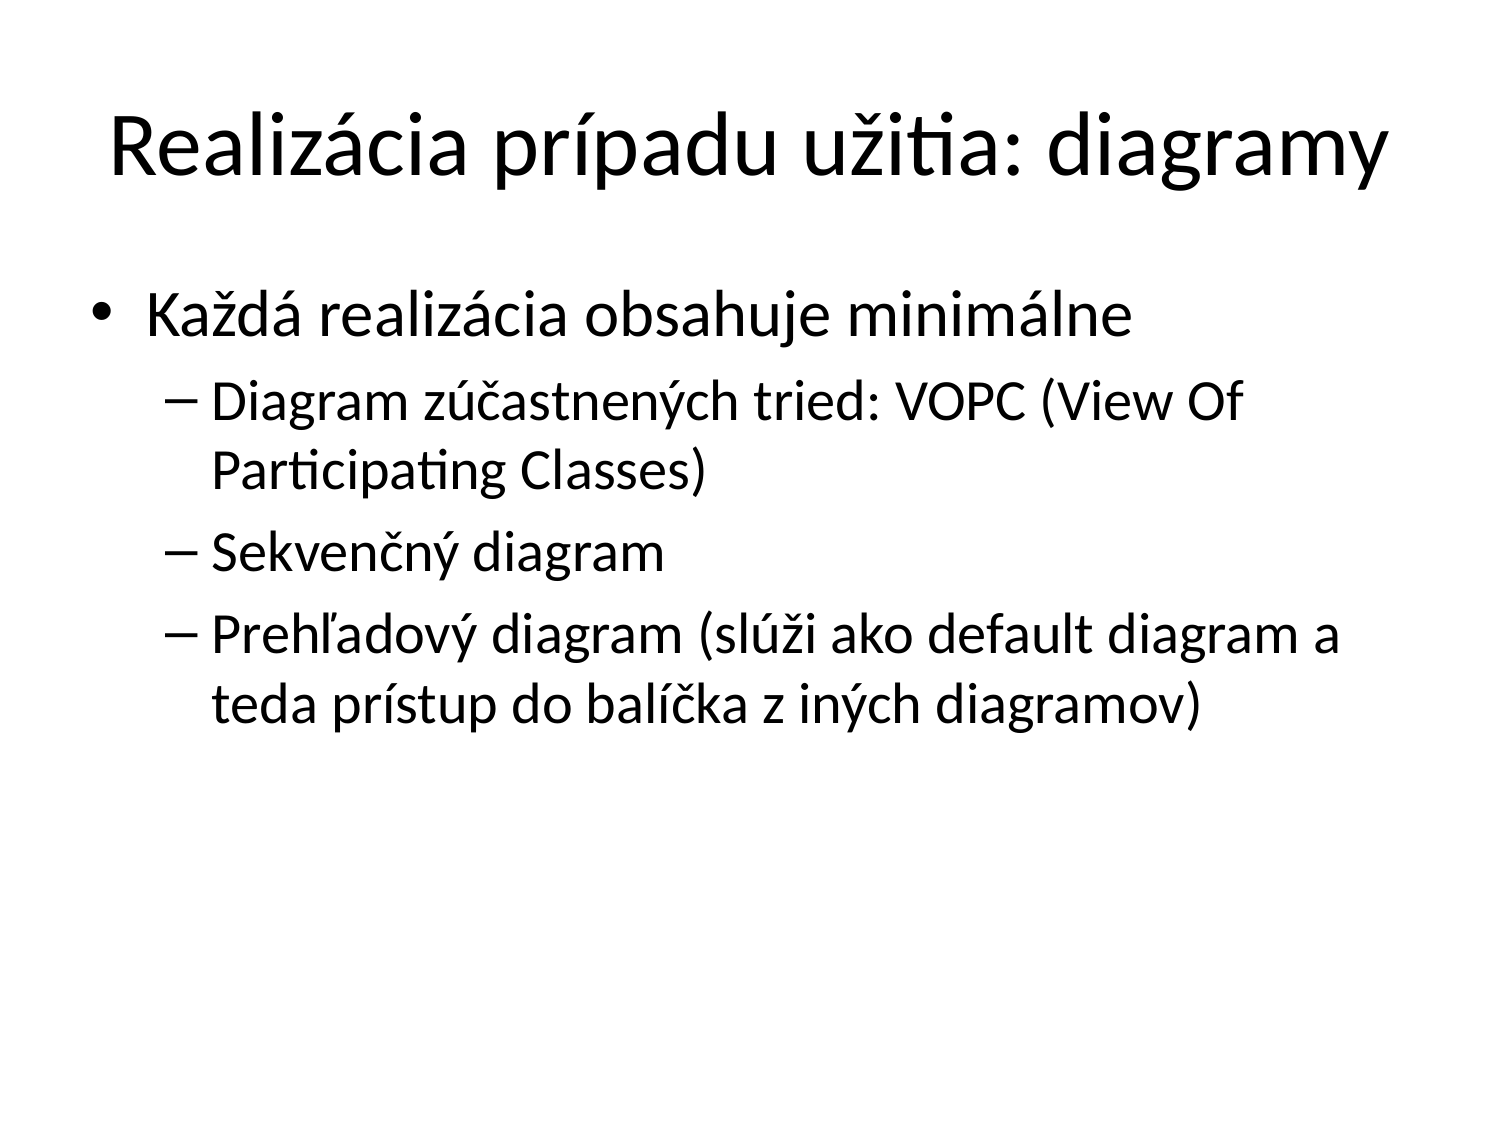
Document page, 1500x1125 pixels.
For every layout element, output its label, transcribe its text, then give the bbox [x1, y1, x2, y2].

title Realizácia prípadu užitia: diagramy [75, 45, 1425, 233]
list Každá realizácia obsahuje minimálne Diagram zúčastnených tried: VOPC (View Of Participating Classes) Sekvenčný diagram Prehľadový diagram (slúži ako default diagram a teda prístup do balíčka z iných diagramov) [75, 262, 1425, 1005]
